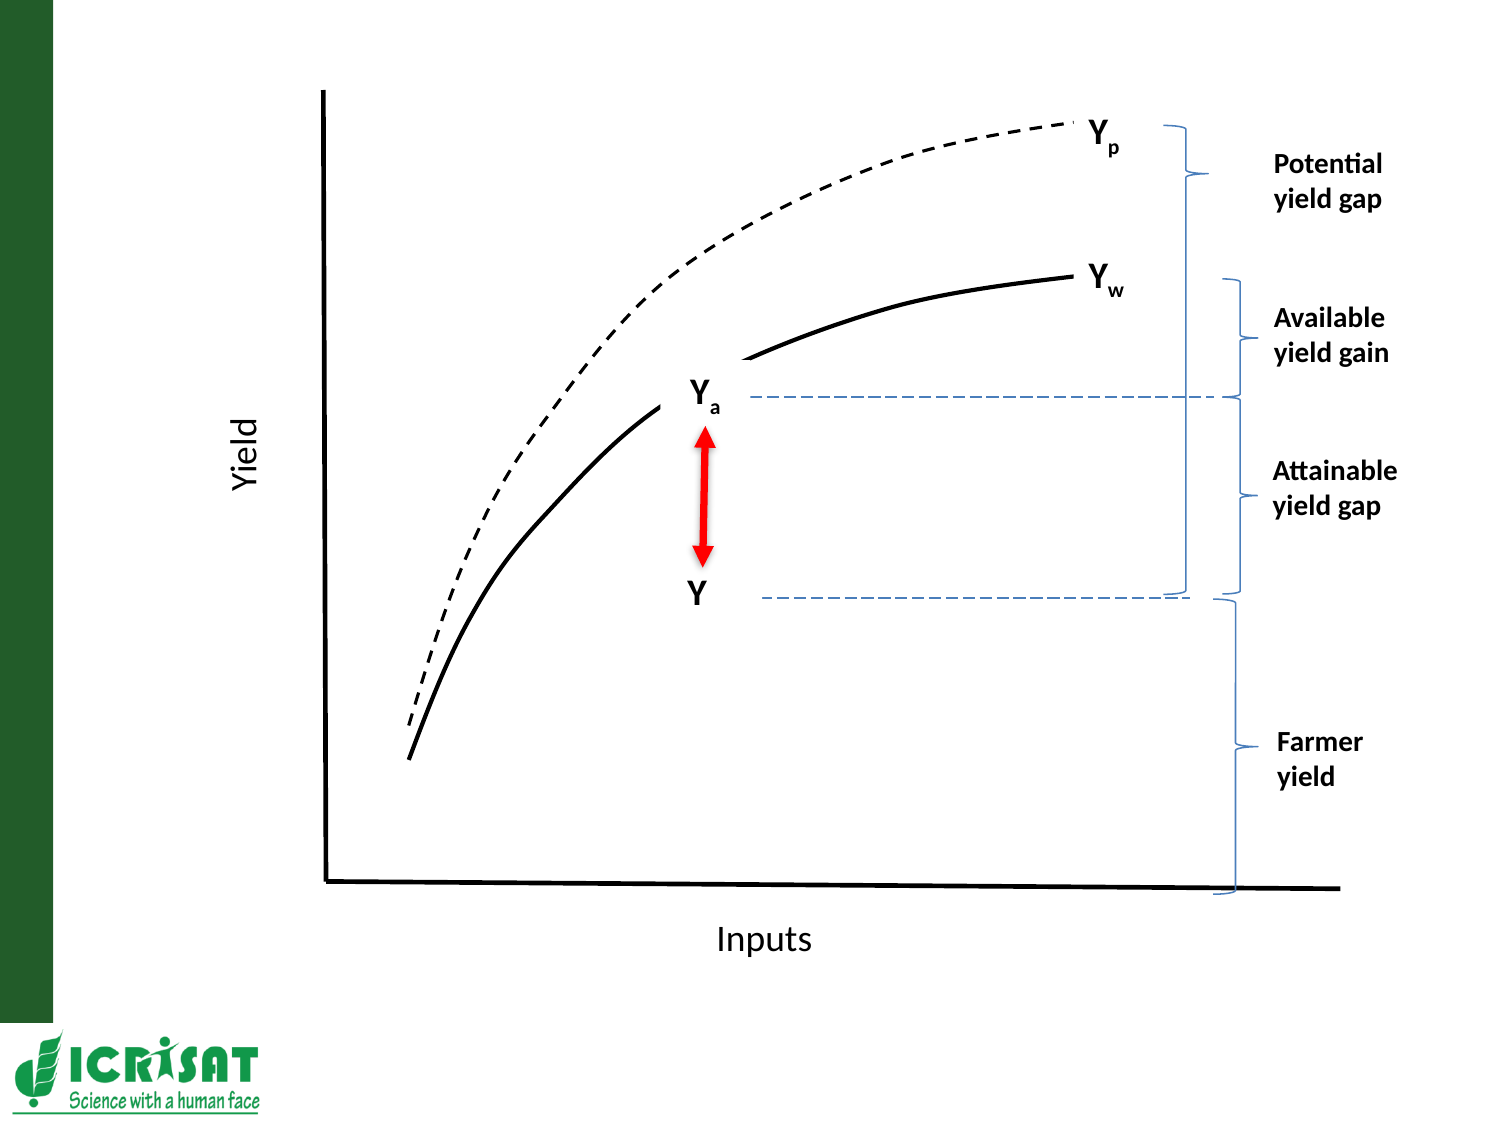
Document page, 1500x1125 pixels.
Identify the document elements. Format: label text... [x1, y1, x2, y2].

text_box Available yield gain [1345, 290, 1439, 376]
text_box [211, 89, 1341, 967]
text_box Farmer yield [1345, 715, 1397, 800]
text_box Potential yield gap [1345, 137, 1439, 222]
picture [0, 1023, 264, 1123]
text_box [702, 420, 706, 568]
text_box Attainable yield gap [1345, 444, 1453, 529]
